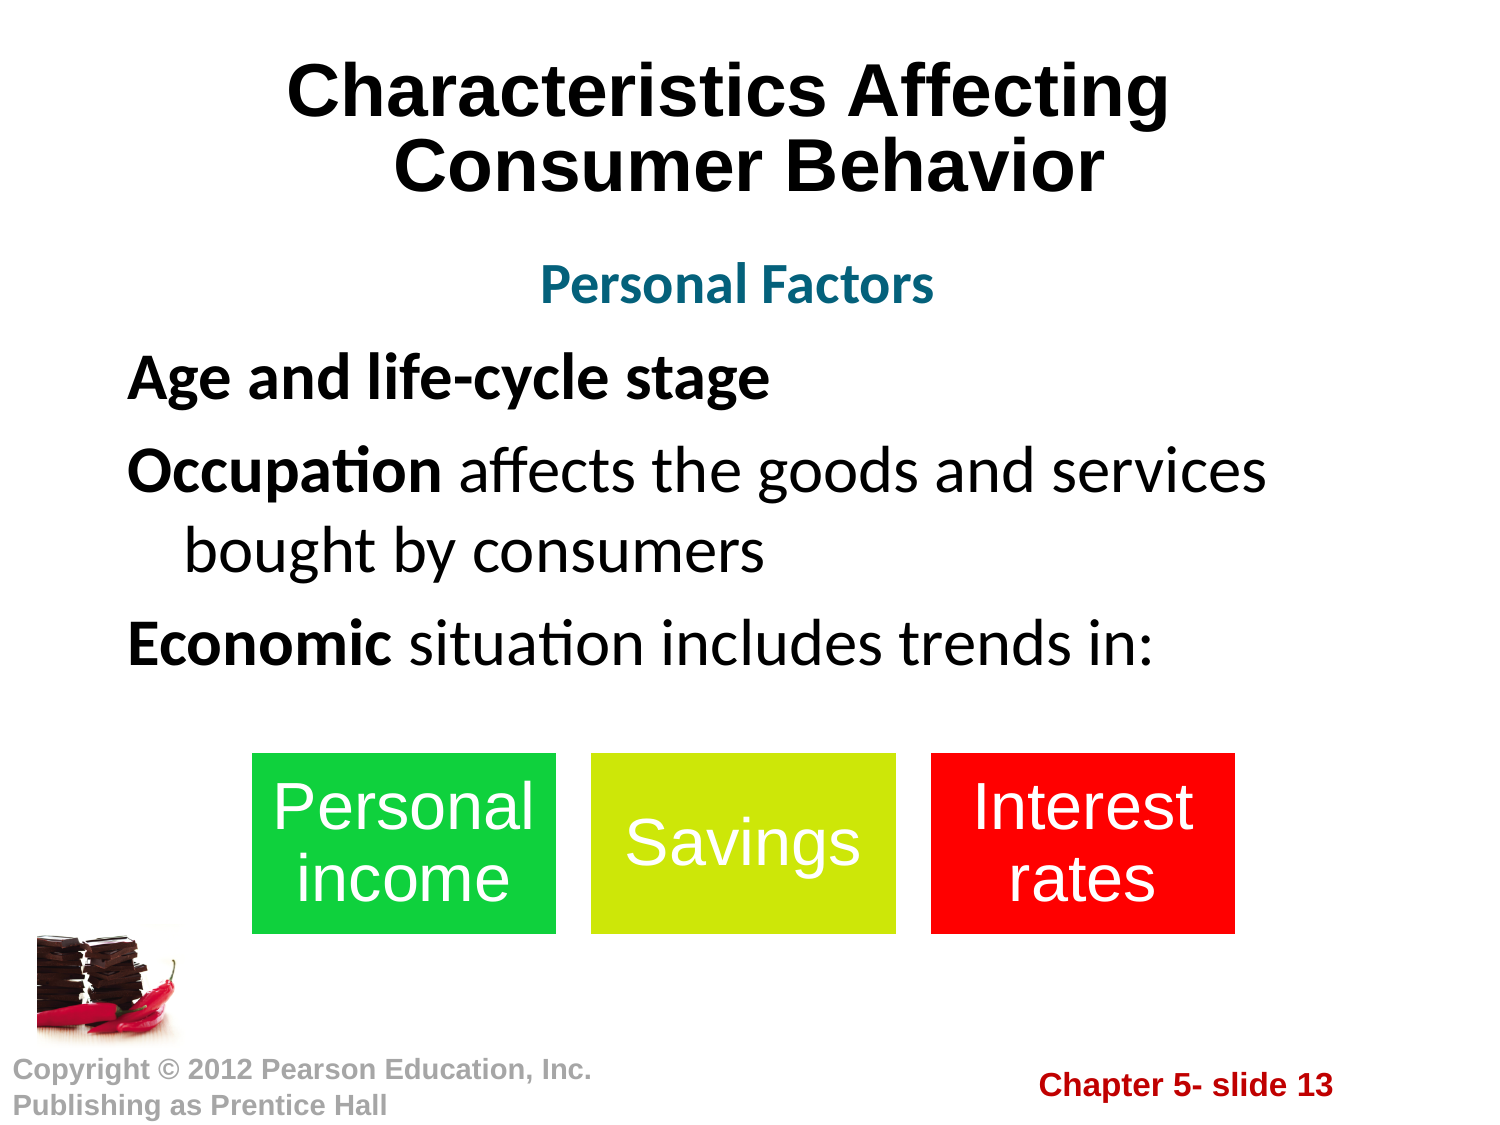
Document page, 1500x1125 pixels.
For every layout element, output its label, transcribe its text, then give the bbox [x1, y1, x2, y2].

list Personal Factors [149, 237, 1326, 301]
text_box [249, 662, 1238, 1026]
picture [37, 924, 188, 1050]
list Age and life-cycle stage Occupation affects the goods and services bought by consumers Economic situation includes trends in: [112, 324, 1388, 738]
title Characteristics Affecting Consumer Behavior [112, 37, 1388, 226]
